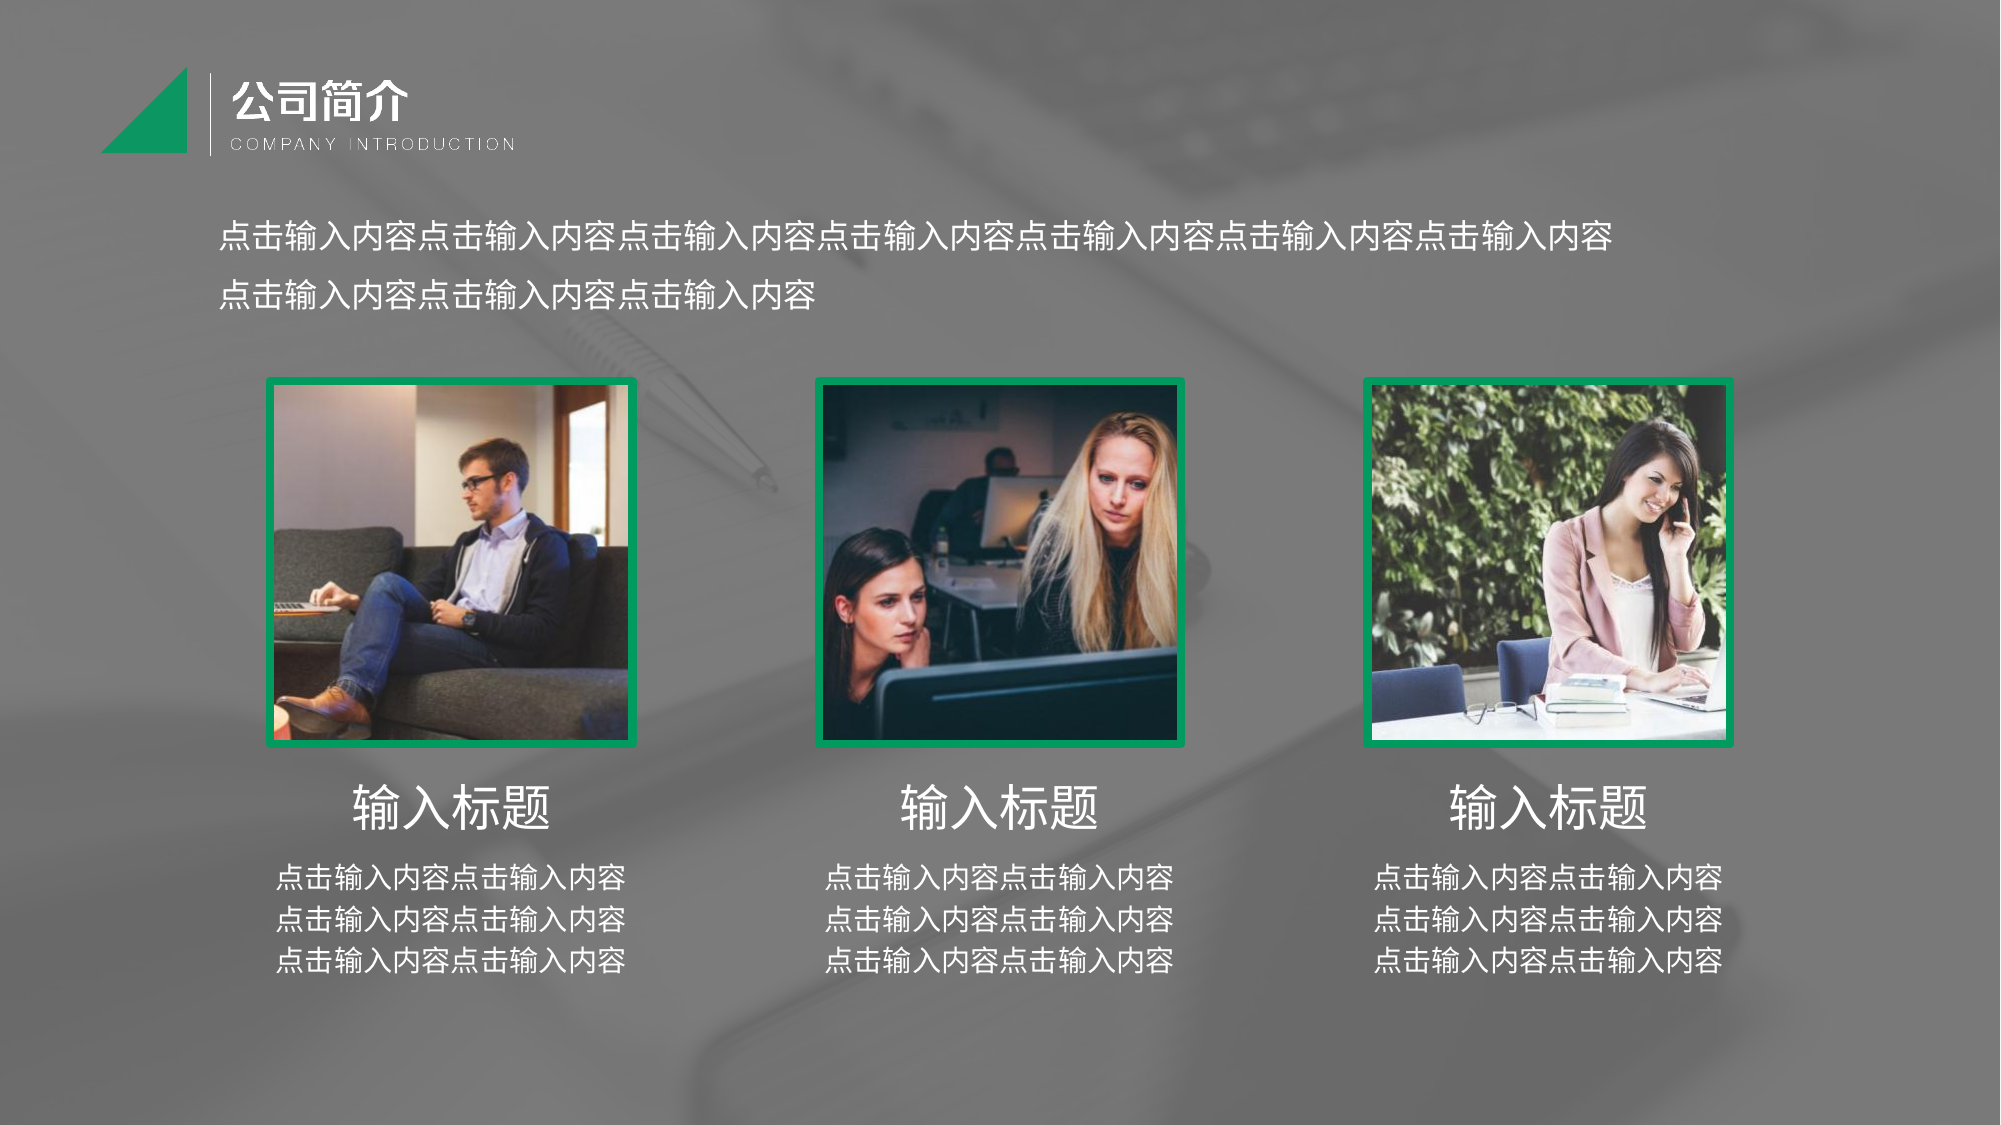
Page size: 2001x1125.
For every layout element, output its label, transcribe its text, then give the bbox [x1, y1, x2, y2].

text_box 点击输入内容点击输入内容点击输入内容点击输入内容点击输入内容点击输入内容点击输入内容 点击输入内容点击输入内容点击输入内容 [203, 187, 1663, 322]
picture [1371, 385, 1726, 740]
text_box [1333, 769, 1764, 984]
text_box [0, 0, 2000, 1125]
picture [203, 61, 531, 164]
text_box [236, 769, 667, 984]
text_box [98, 64, 188, 155]
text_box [784, 769, 1216, 984]
picture [274, 385, 629, 740]
picture [822, 385, 1178, 740]
